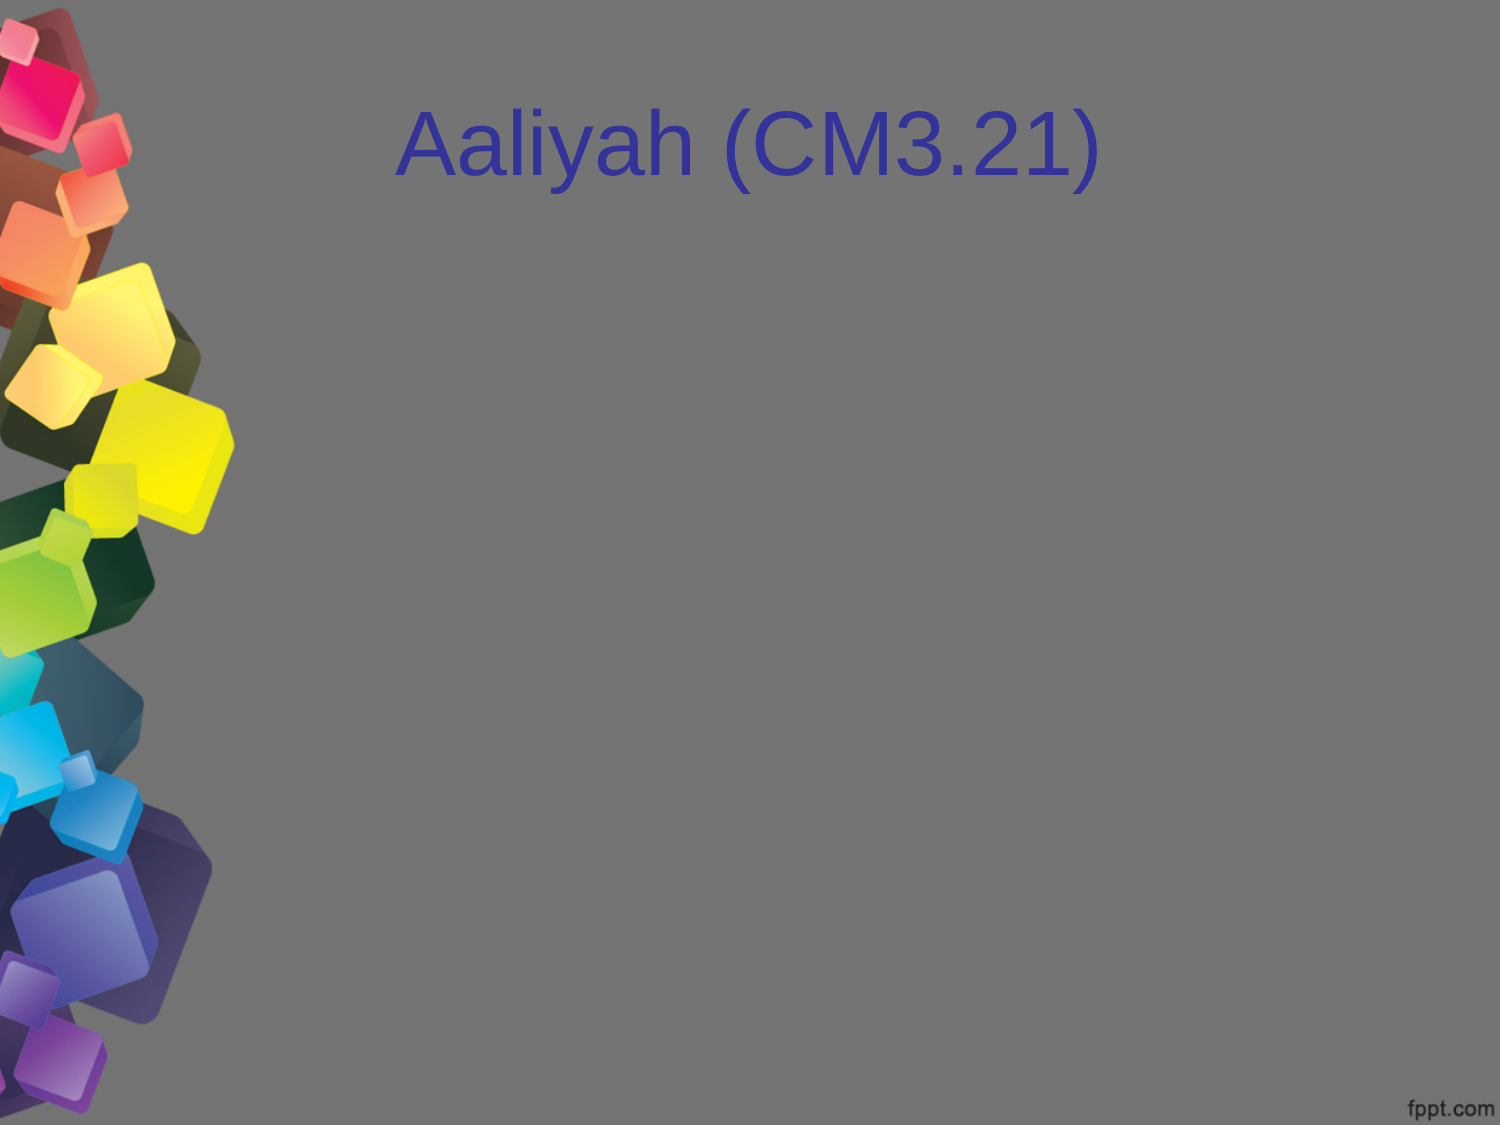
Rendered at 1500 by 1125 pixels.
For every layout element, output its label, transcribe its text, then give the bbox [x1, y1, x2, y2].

picture [0, 0, 1500, 1125]
picture [0, 797, 7, 815]
title Aaliyah (CM3.21) [74, 44, 1426, 233]
